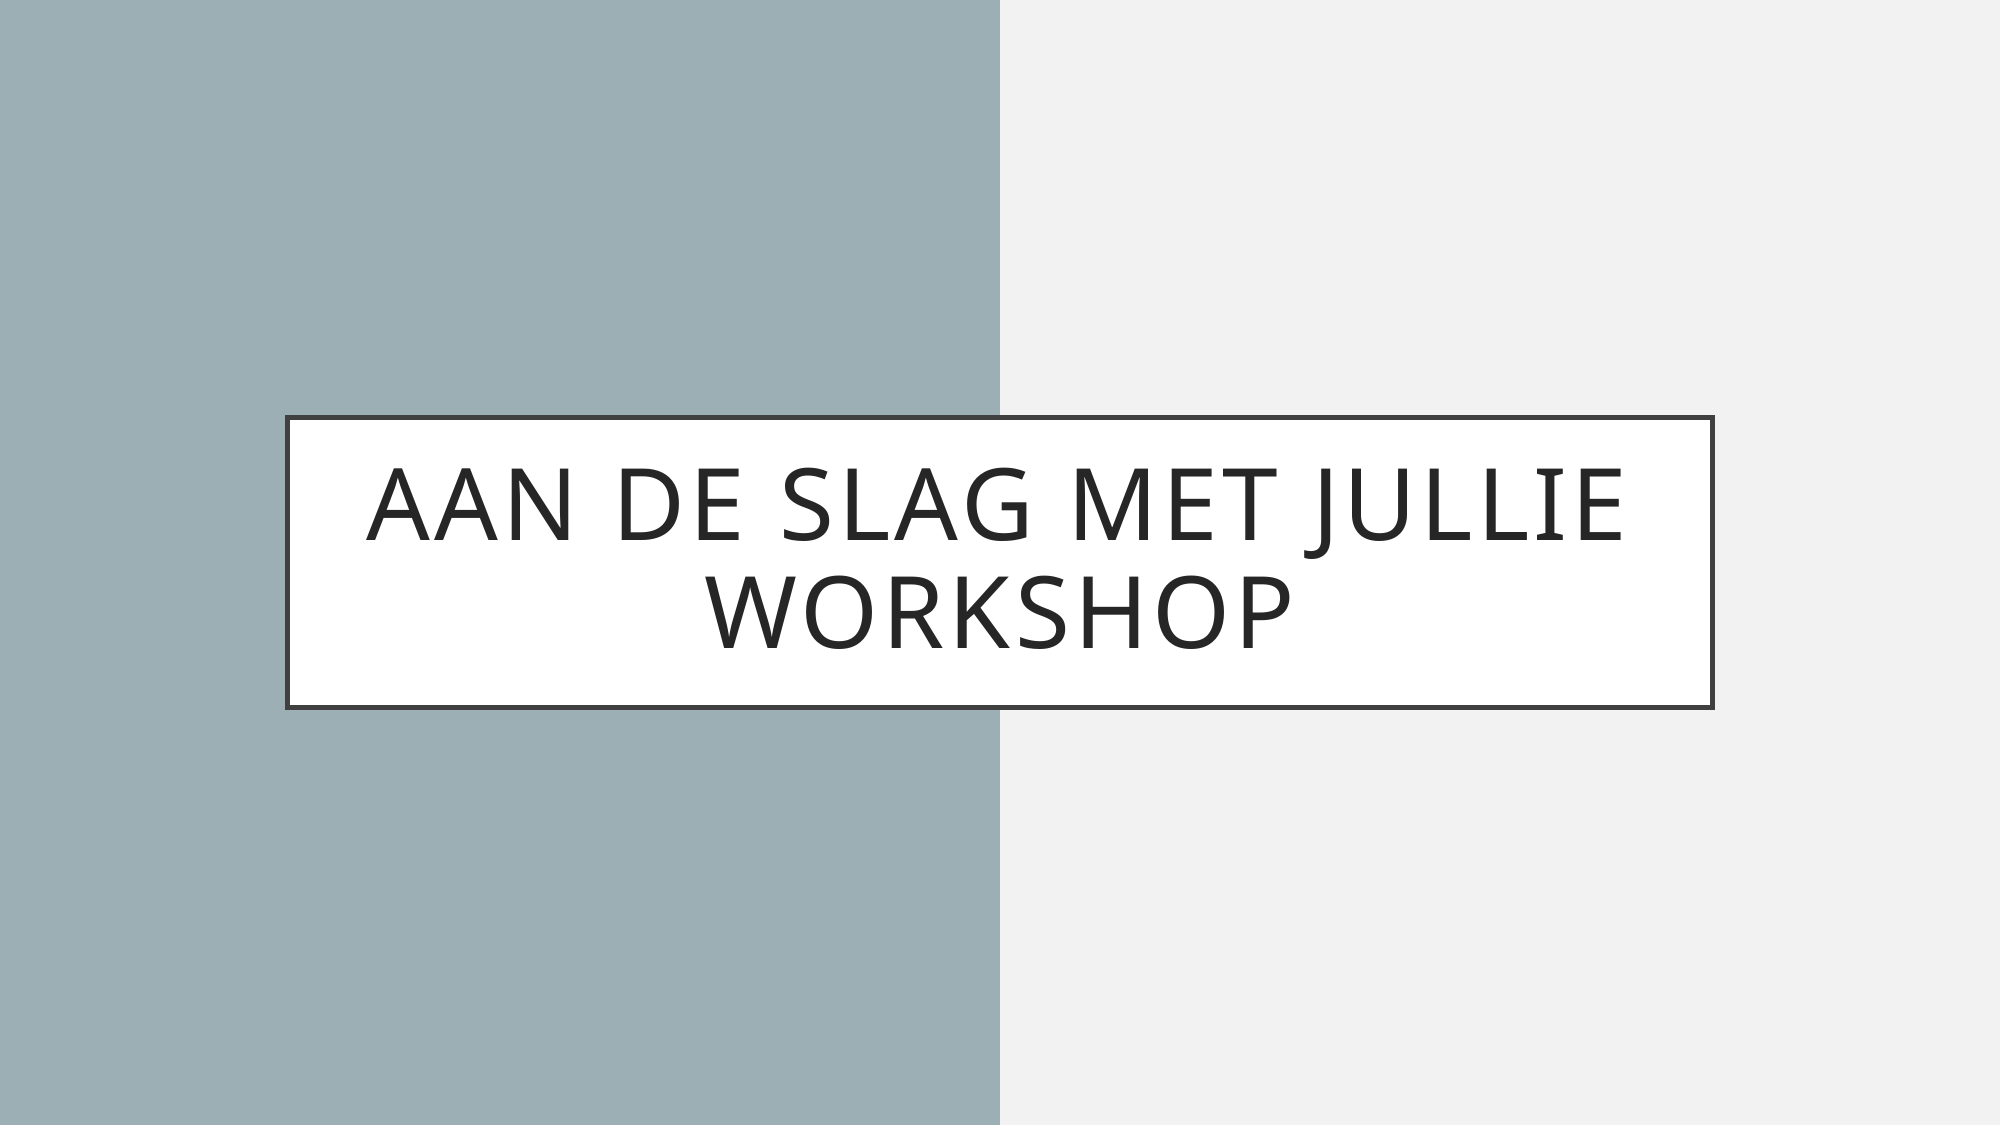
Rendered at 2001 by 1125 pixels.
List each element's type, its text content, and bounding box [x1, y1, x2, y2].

text_box [0, 0, 1001, 1125]
title Aan de slag met jullie workshop [285, 415, 1715, 710]
